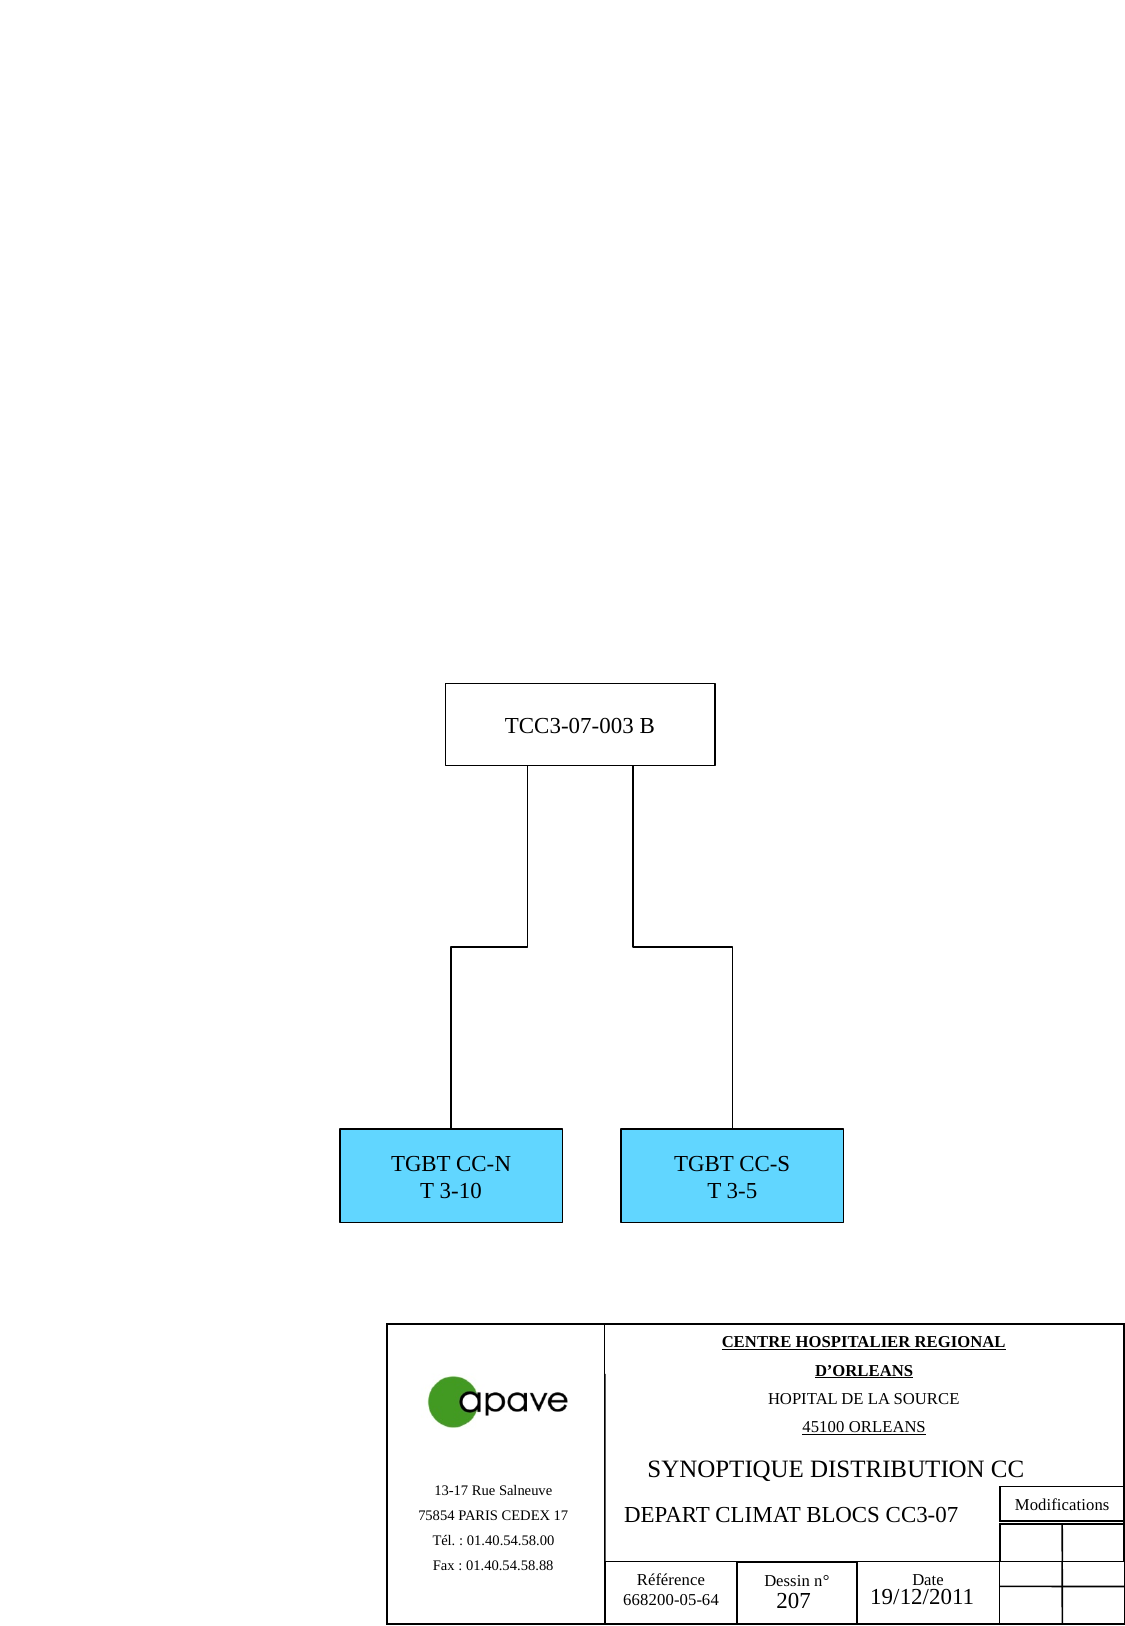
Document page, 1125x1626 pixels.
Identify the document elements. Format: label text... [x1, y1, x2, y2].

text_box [307, 908, 495, 986]
text_box 207 [761, 1578, 879, 1621]
text_box 19/12/2011 [855, 1574, 997, 1617]
picture [399, 1362, 596, 1443]
text_box TGBT CC-S T 3-5 [619, 1127, 846, 1225]
text_box TCC3-07-003 B [443, 682, 717, 768]
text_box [500, 897, 865, 998]
text_box TGBT CC-N T 3-10 [338, 1127, 564, 1225]
text_box DEPART CLIMAT BLOCS CC3-07 [609, 1492, 996, 1535]
text_box SYNOPTIQUE DISTRIBUTION CC [632, 1445, 1090, 1490]
